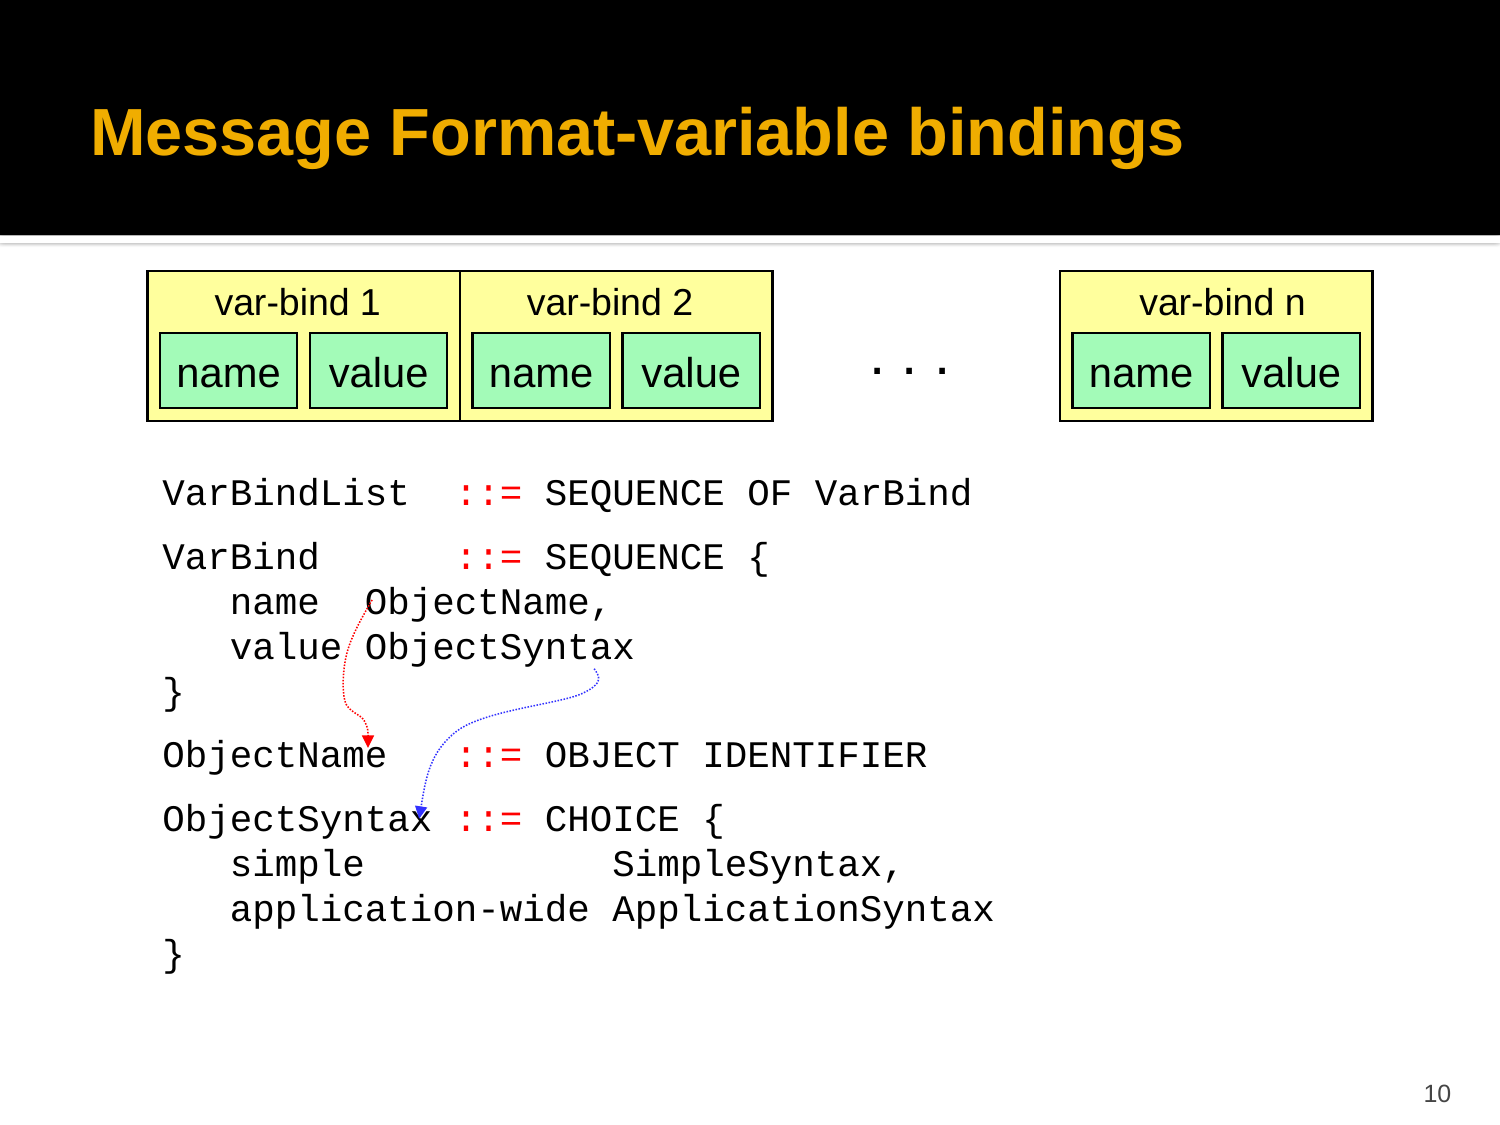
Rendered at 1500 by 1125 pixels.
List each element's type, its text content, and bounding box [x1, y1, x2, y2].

text_box [343, 599, 375, 748]
title Message Format-variable bindings [75, 25, 1425, 231]
slide_number 10 [1345, 1062, 1467, 1108]
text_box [147, 270, 1373, 421]
text_box [414, 668, 599, 819]
text_box VarBindList ::= SEQUENCE OF VarBind VarBind ::= SEQUENCE { name ObjectName, value ObjectSyntax } ObjectName ::= OBJECT IDENTIFIER ObjectSyntax ::= CHOICE { simple SimpleSyntax, application-wide ApplicationSyntax } [147, 460, 1398, 1024]
